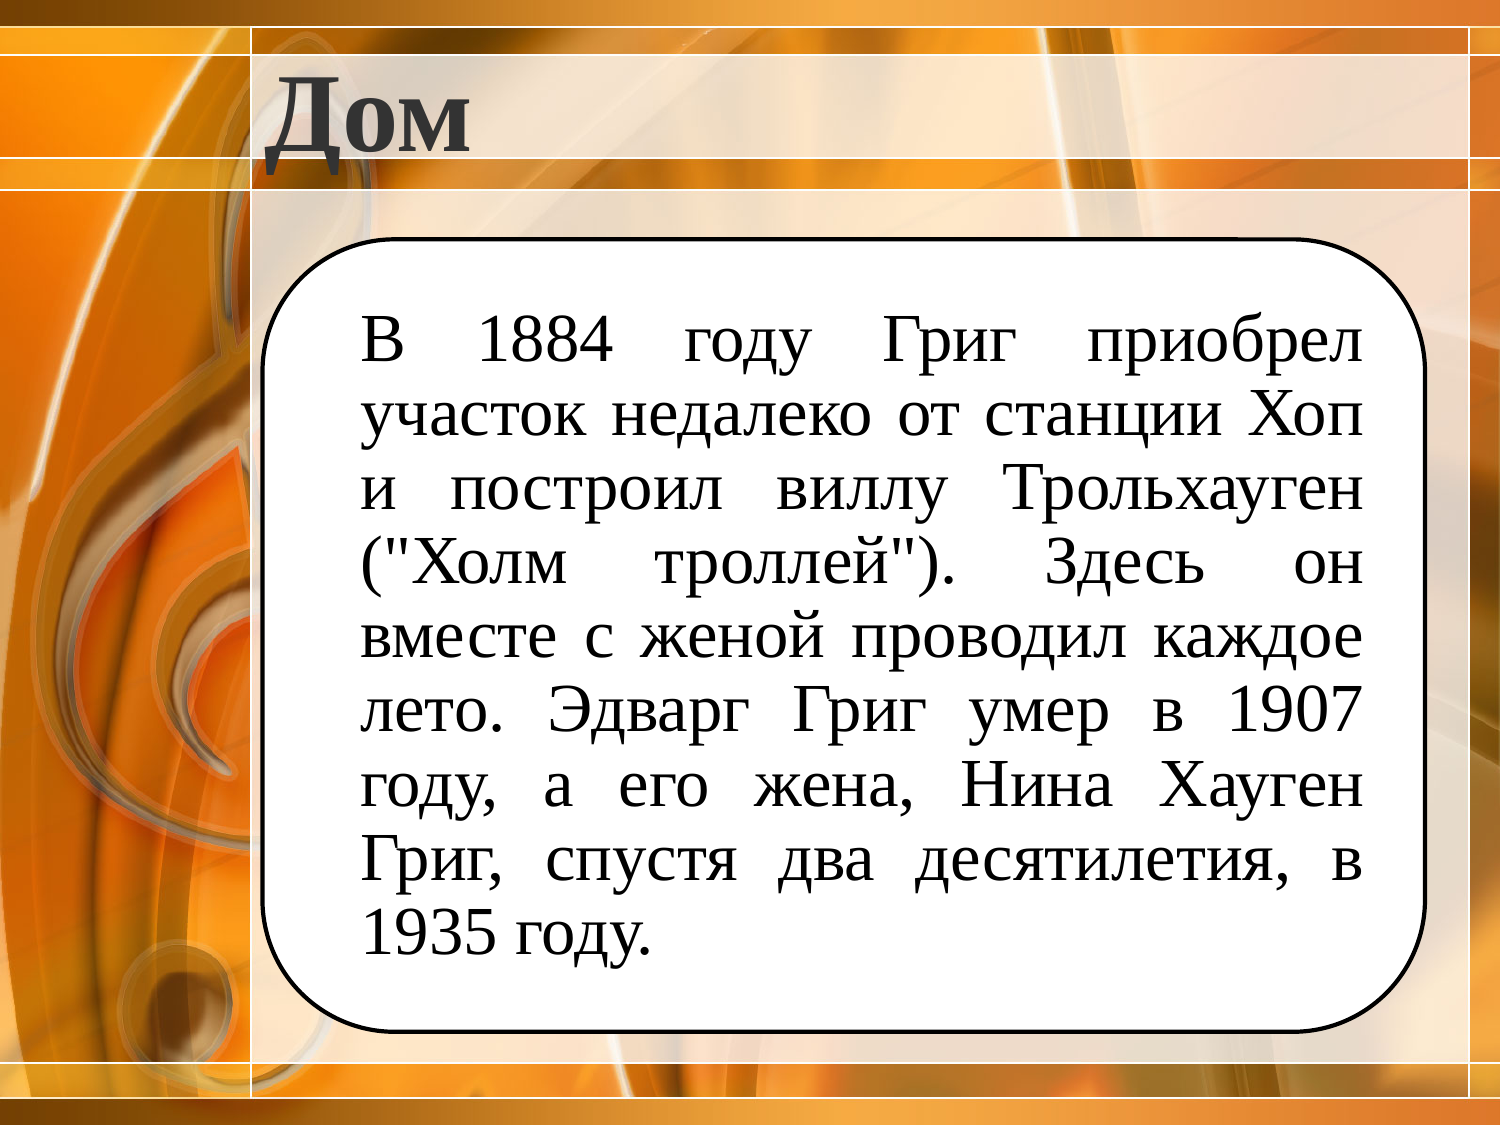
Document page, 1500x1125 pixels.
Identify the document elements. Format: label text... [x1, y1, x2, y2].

picture [0, 0, 1500, 1125]
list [262, 212, 1426, 1059]
title Дом [249, 37, 1425, 175]
